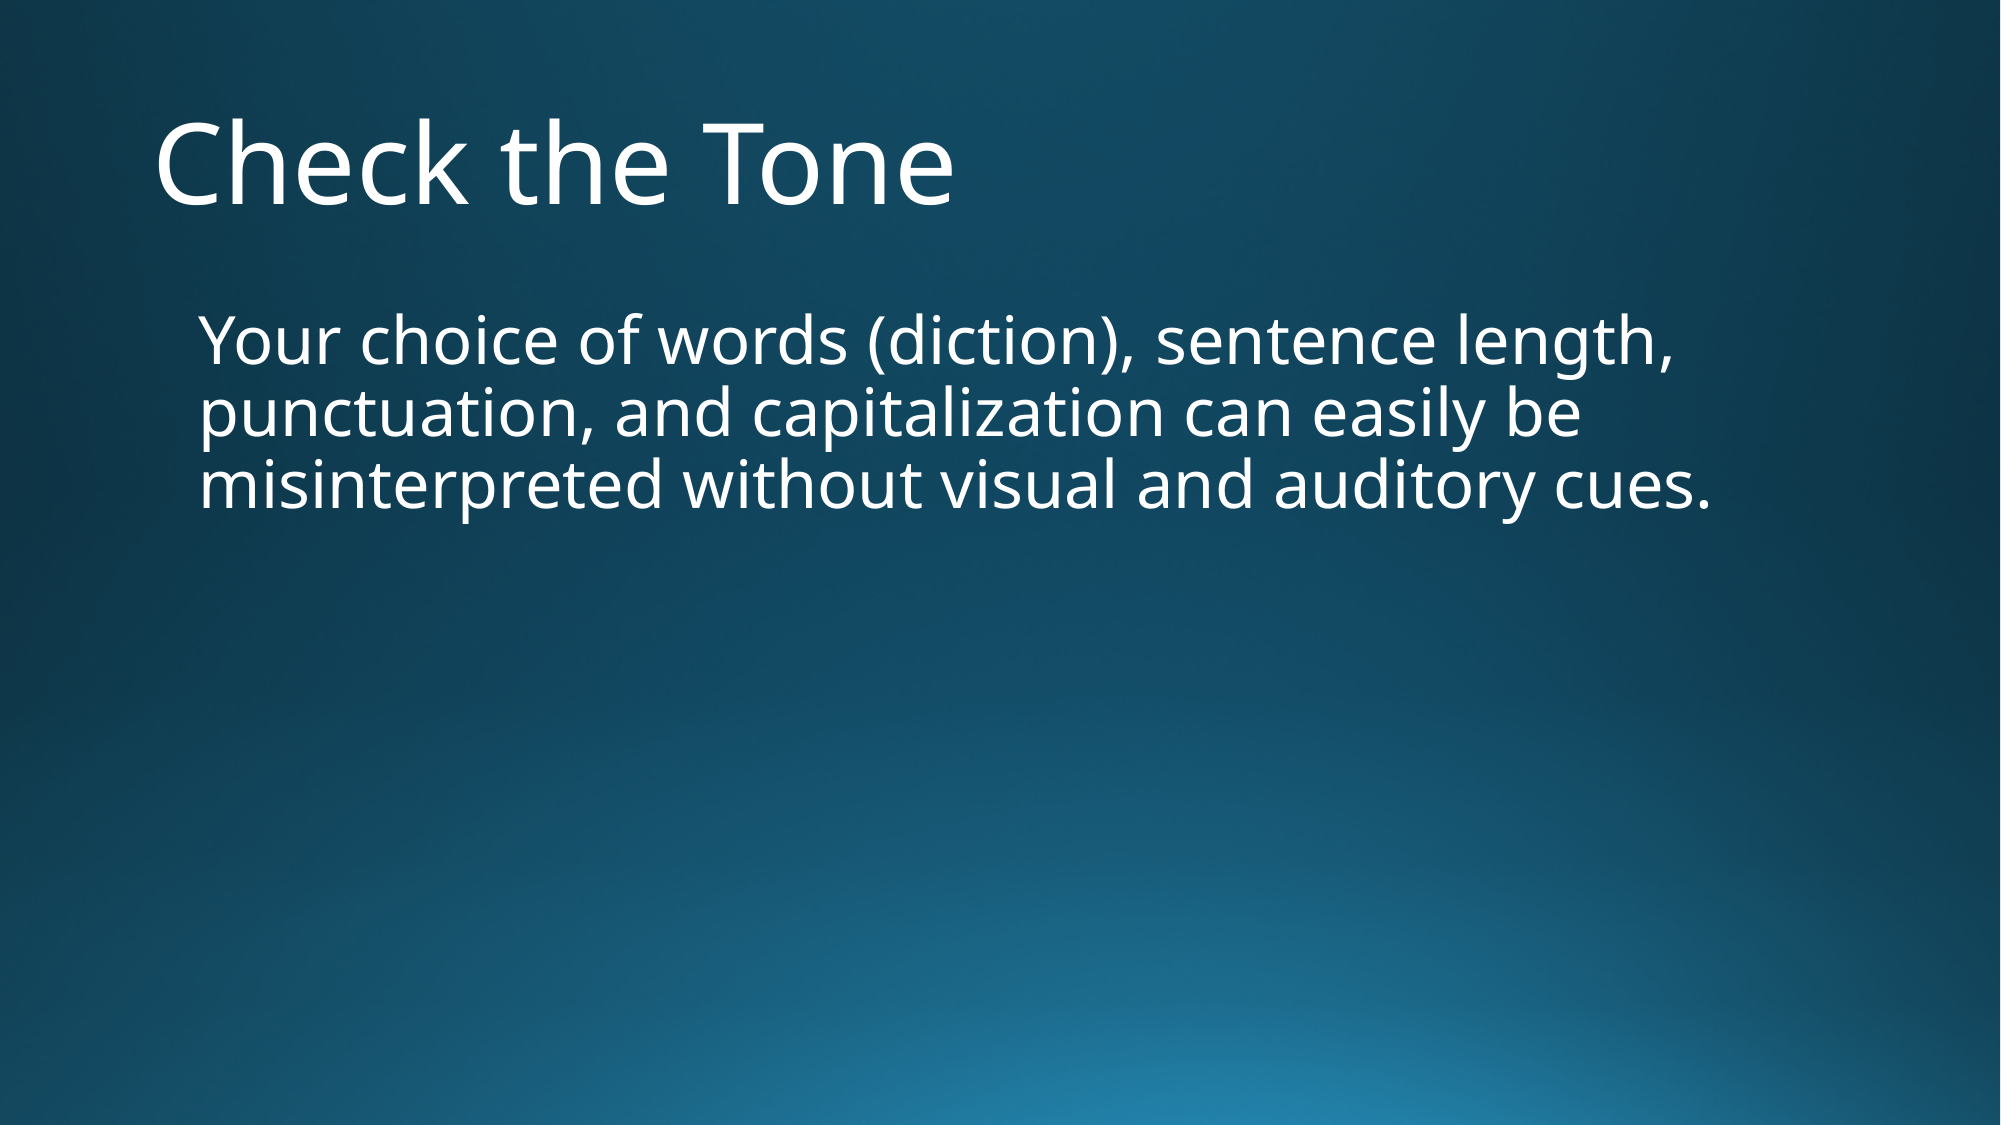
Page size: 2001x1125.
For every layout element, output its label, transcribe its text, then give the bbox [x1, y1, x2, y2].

title Check the Tone [137, 59, 1863, 278]
picture [0, 0, 2001, 1125]
list Your choice of words (diction), sentence length, punctuation, and capitalization can easily be misinterpreted without visual and auditory cues. [183, 299, 1863, 1014]
